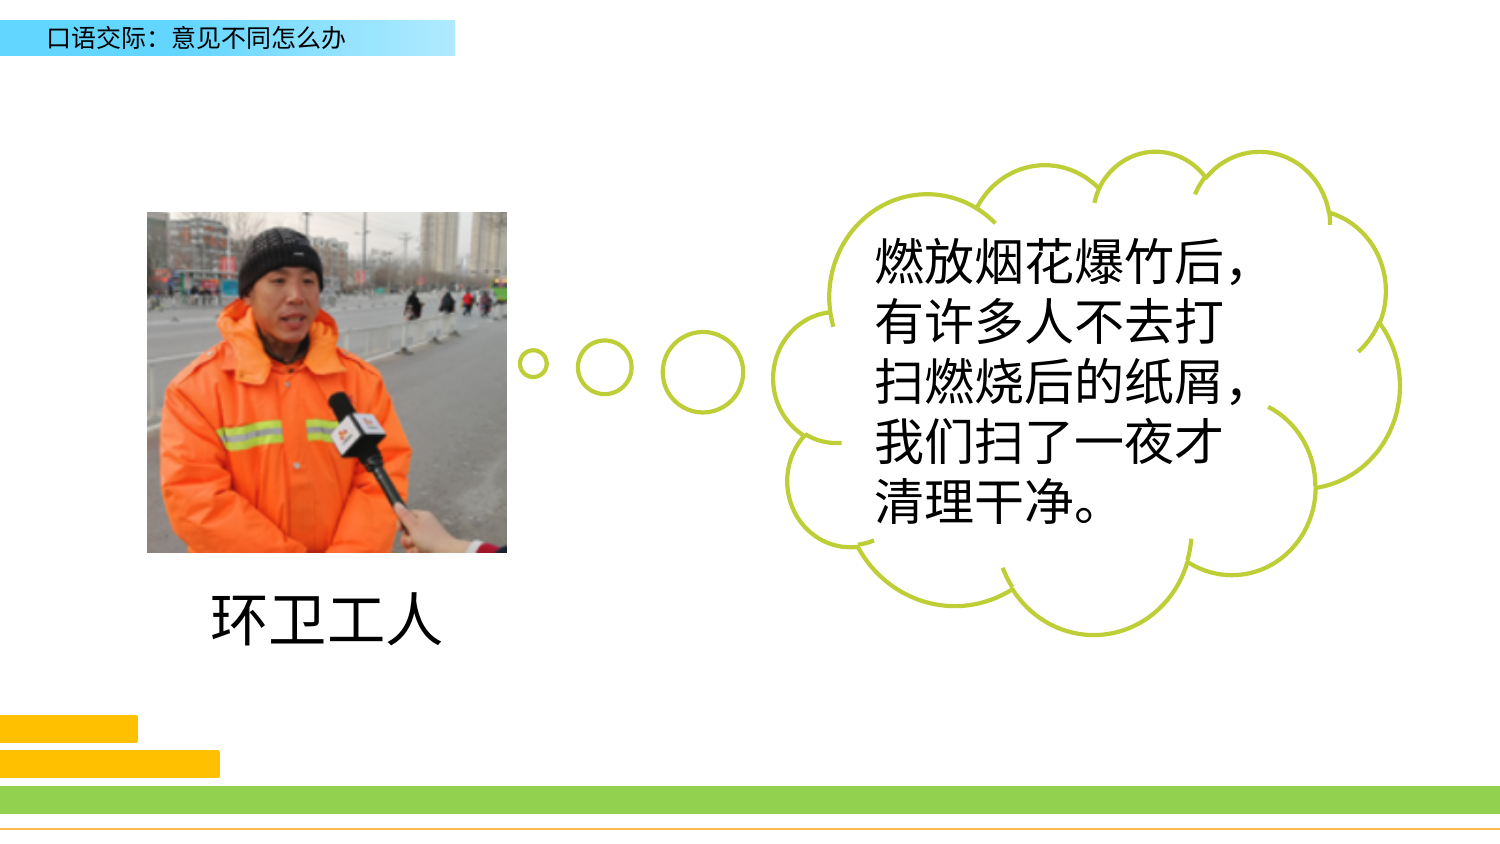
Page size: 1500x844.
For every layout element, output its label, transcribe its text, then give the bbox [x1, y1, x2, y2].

text_box 燃放烟花爆竹后， 有许多人不去打扫燃烧后的纸屑，我们扫了一夜才清理干净。 [660, 329, 746, 415]
picture [147, 212, 507, 553]
text_box 燃放烟花爆竹后， 有许多人不去打扫燃烧后的纸屑，我们扫了一夜才清理干净。 [770, 149, 1403, 638]
text_box 环卫工人 [195, 575, 459, 661]
text_box 燃放烟花爆竹后， 有许多人不去打扫燃烧后的纸屑，我们扫了一夜才清理干净。 [517, 348, 549, 380]
text_box 燃放烟花爆竹后， 有许多人不去打扫燃烧后的纸屑，我们扫了一夜才清理干净。 [575, 338, 634, 397]
